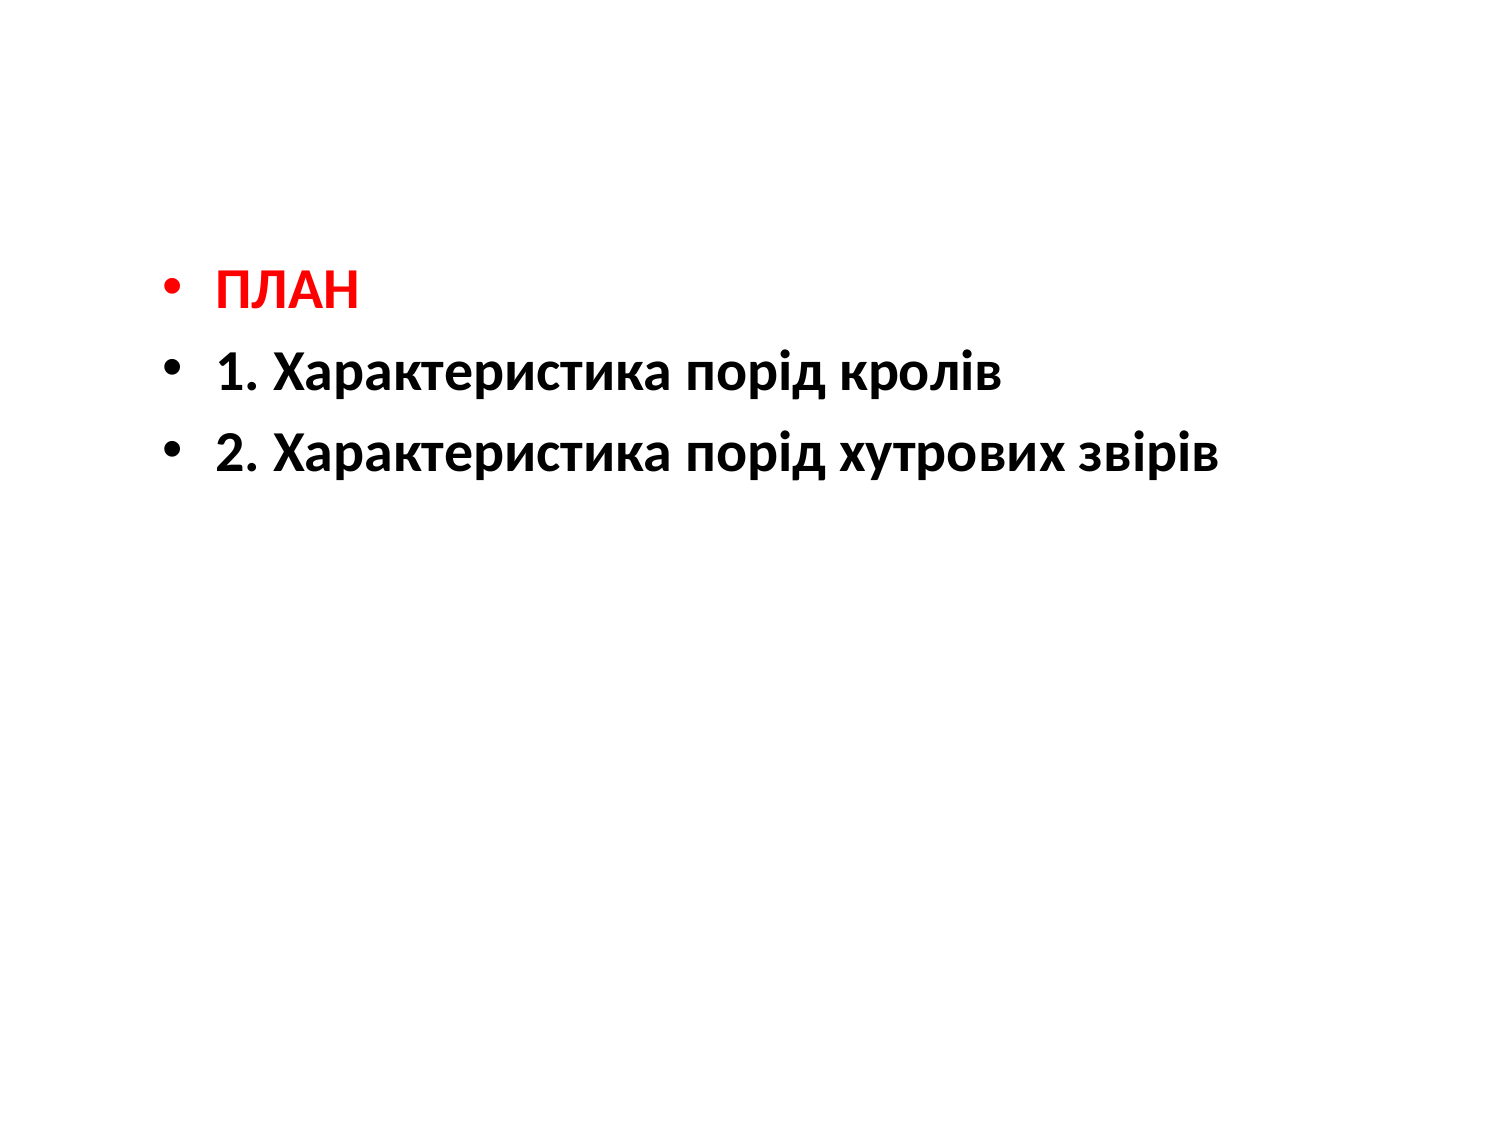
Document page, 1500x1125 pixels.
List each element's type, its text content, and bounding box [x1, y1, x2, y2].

text_box ПЛАН 1. Характеристика порід кролів 2. Характеристика порід хутрових звірів [147, 243, 1252, 559]
